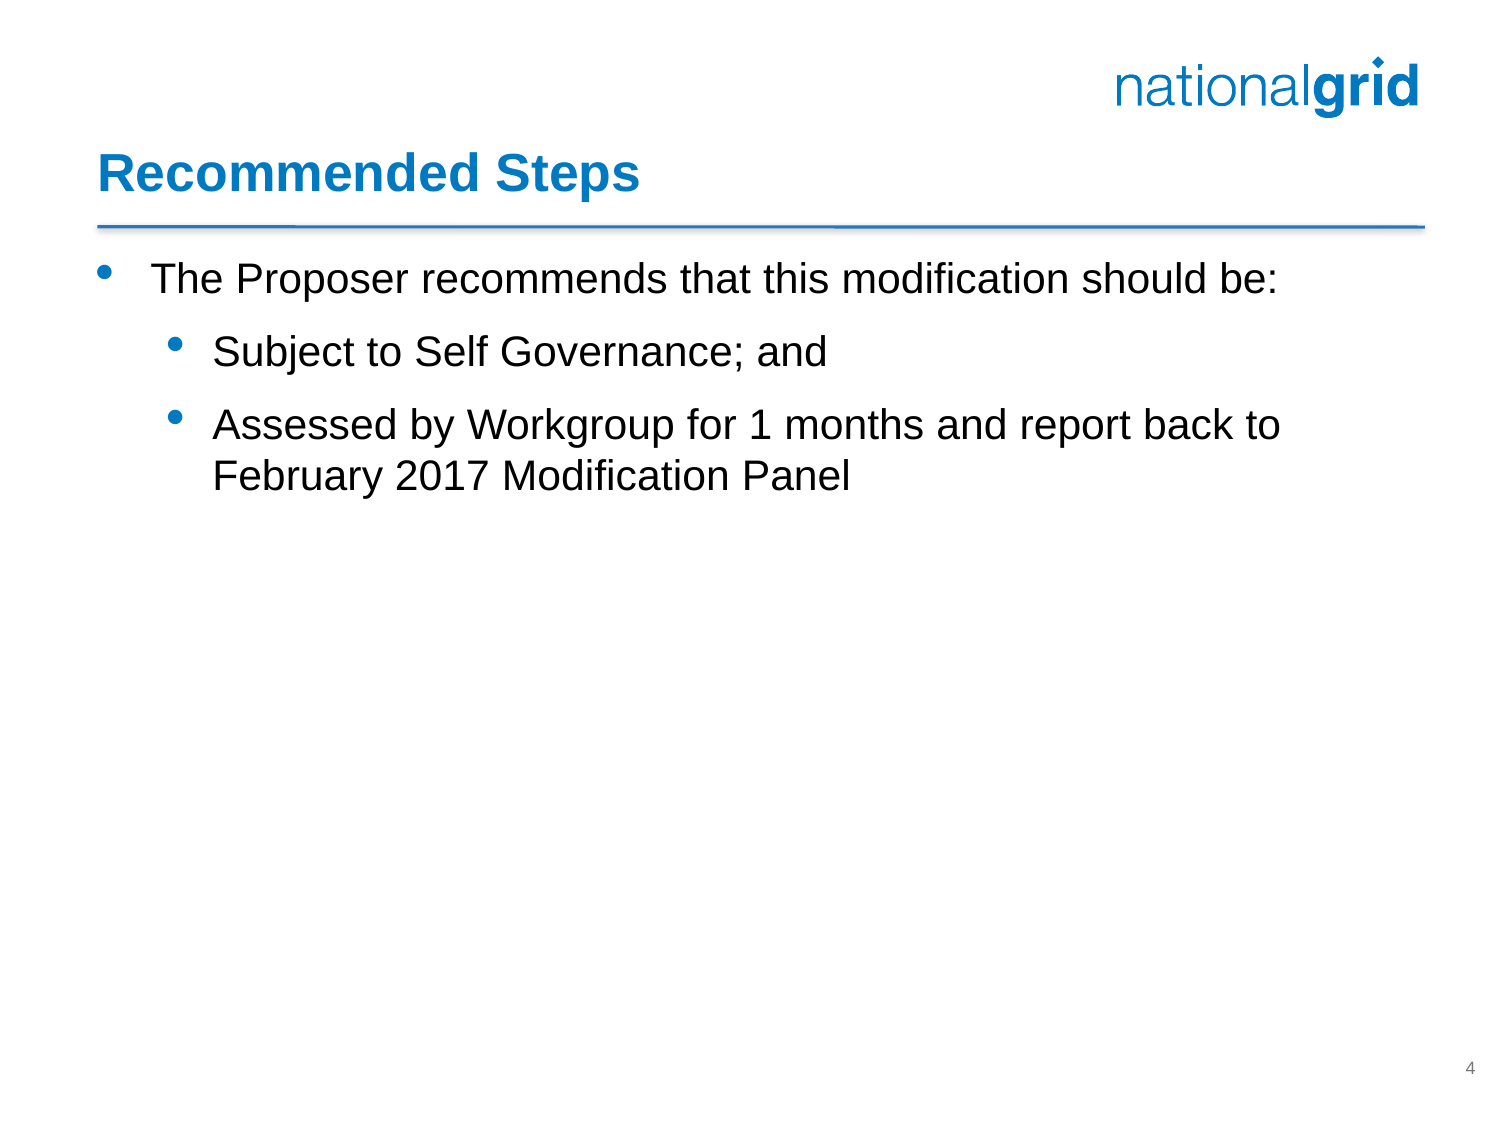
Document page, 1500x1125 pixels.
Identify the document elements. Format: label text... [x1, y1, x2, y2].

title Recommended Steps [97, 127, 1425, 211]
list The Proposer recommends that this modification should be: Subject to Self Governance; and Assessed by Workgroup for 1 months and report back to February 2017 Modification Panel [97, 243, 1425, 1007]
